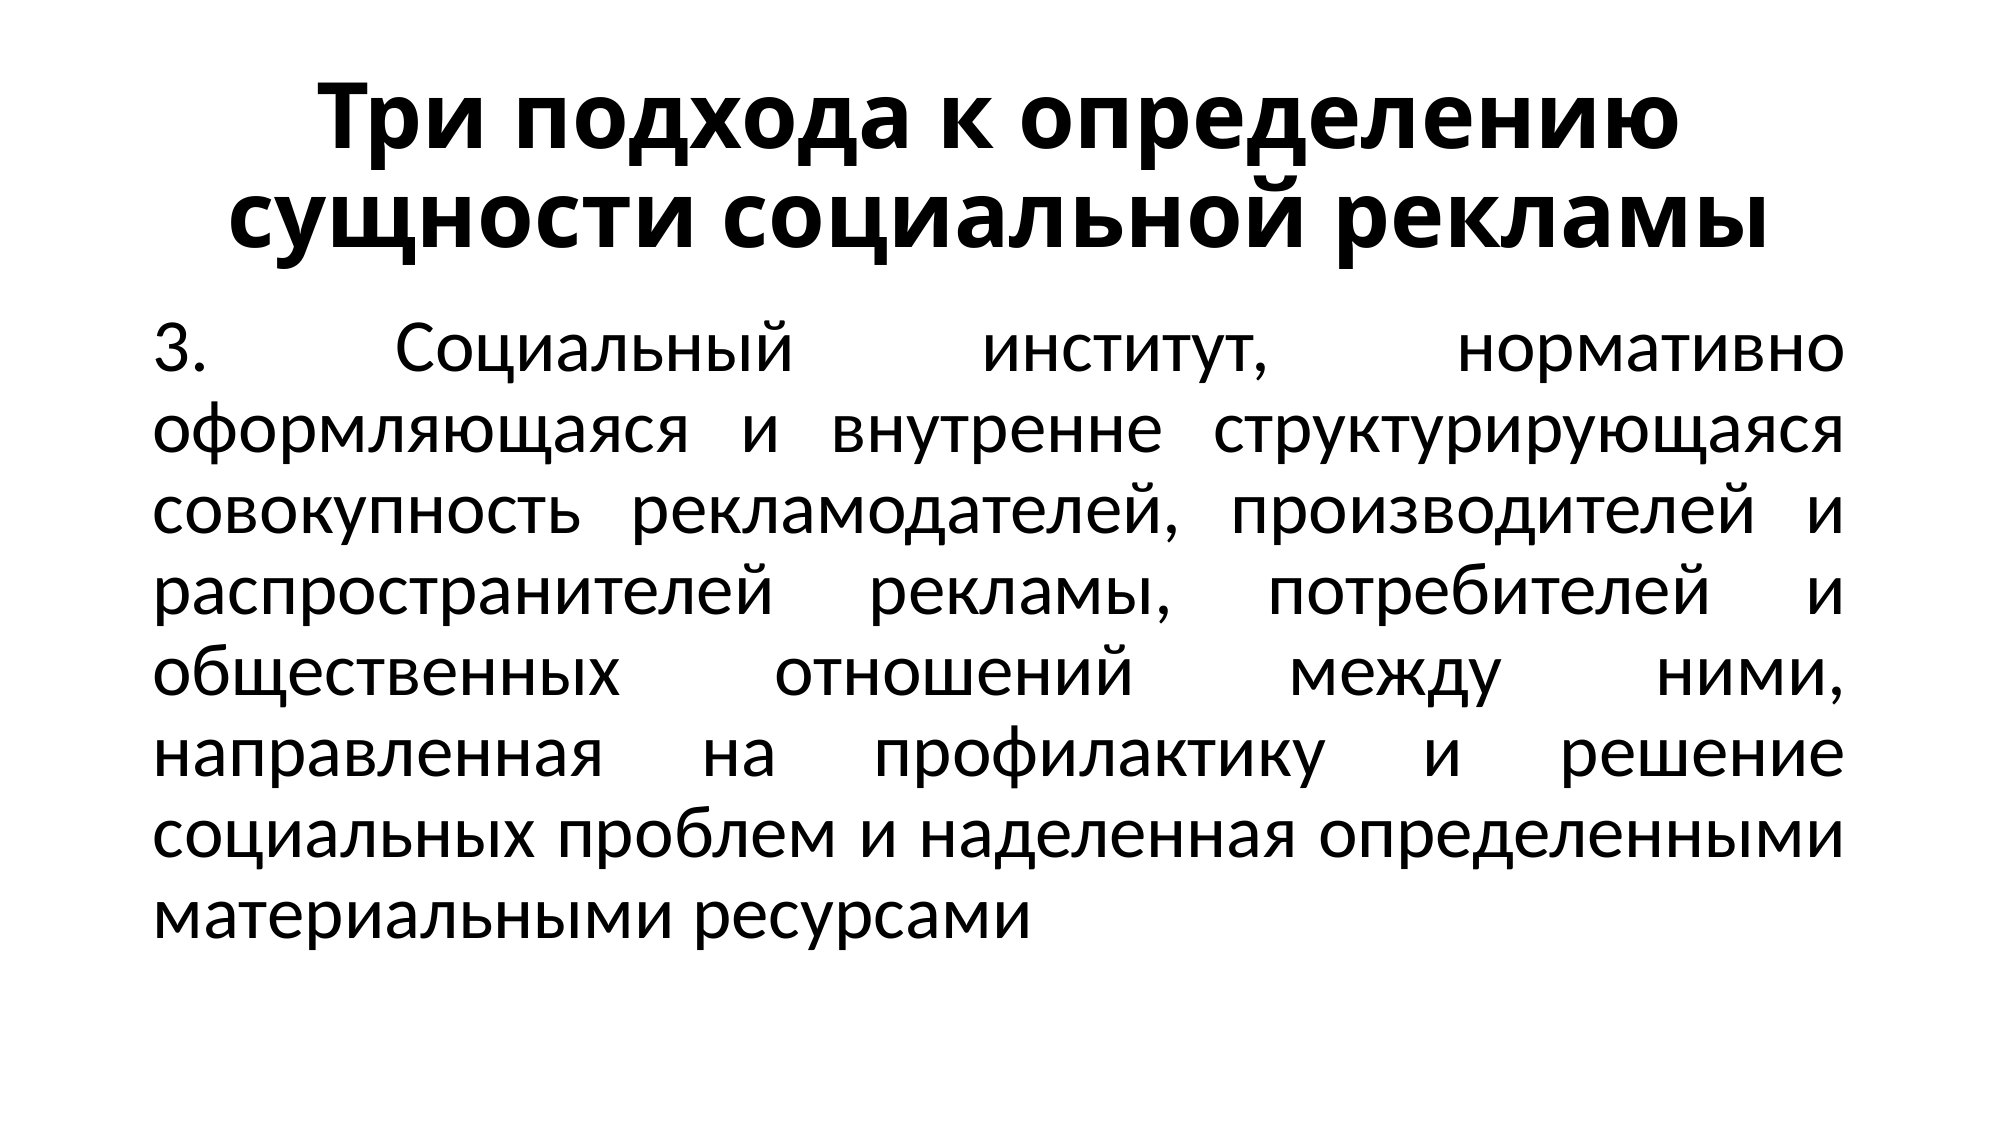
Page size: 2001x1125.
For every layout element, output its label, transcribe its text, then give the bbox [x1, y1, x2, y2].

title Три подхода к определению сущности социальной рекламы [137, 59, 1863, 278]
list 3. Социальный институт, нормативно оформляющаяся и внутренне структурирующаяся совокупность рекламодателей, производителей и распространителей рекламы, потребителей и общественных отношений между ними, направленная на профилактику и решение социальных проблем и наделенная определенными материальными ресурсами [137, 299, 1863, 1014]
